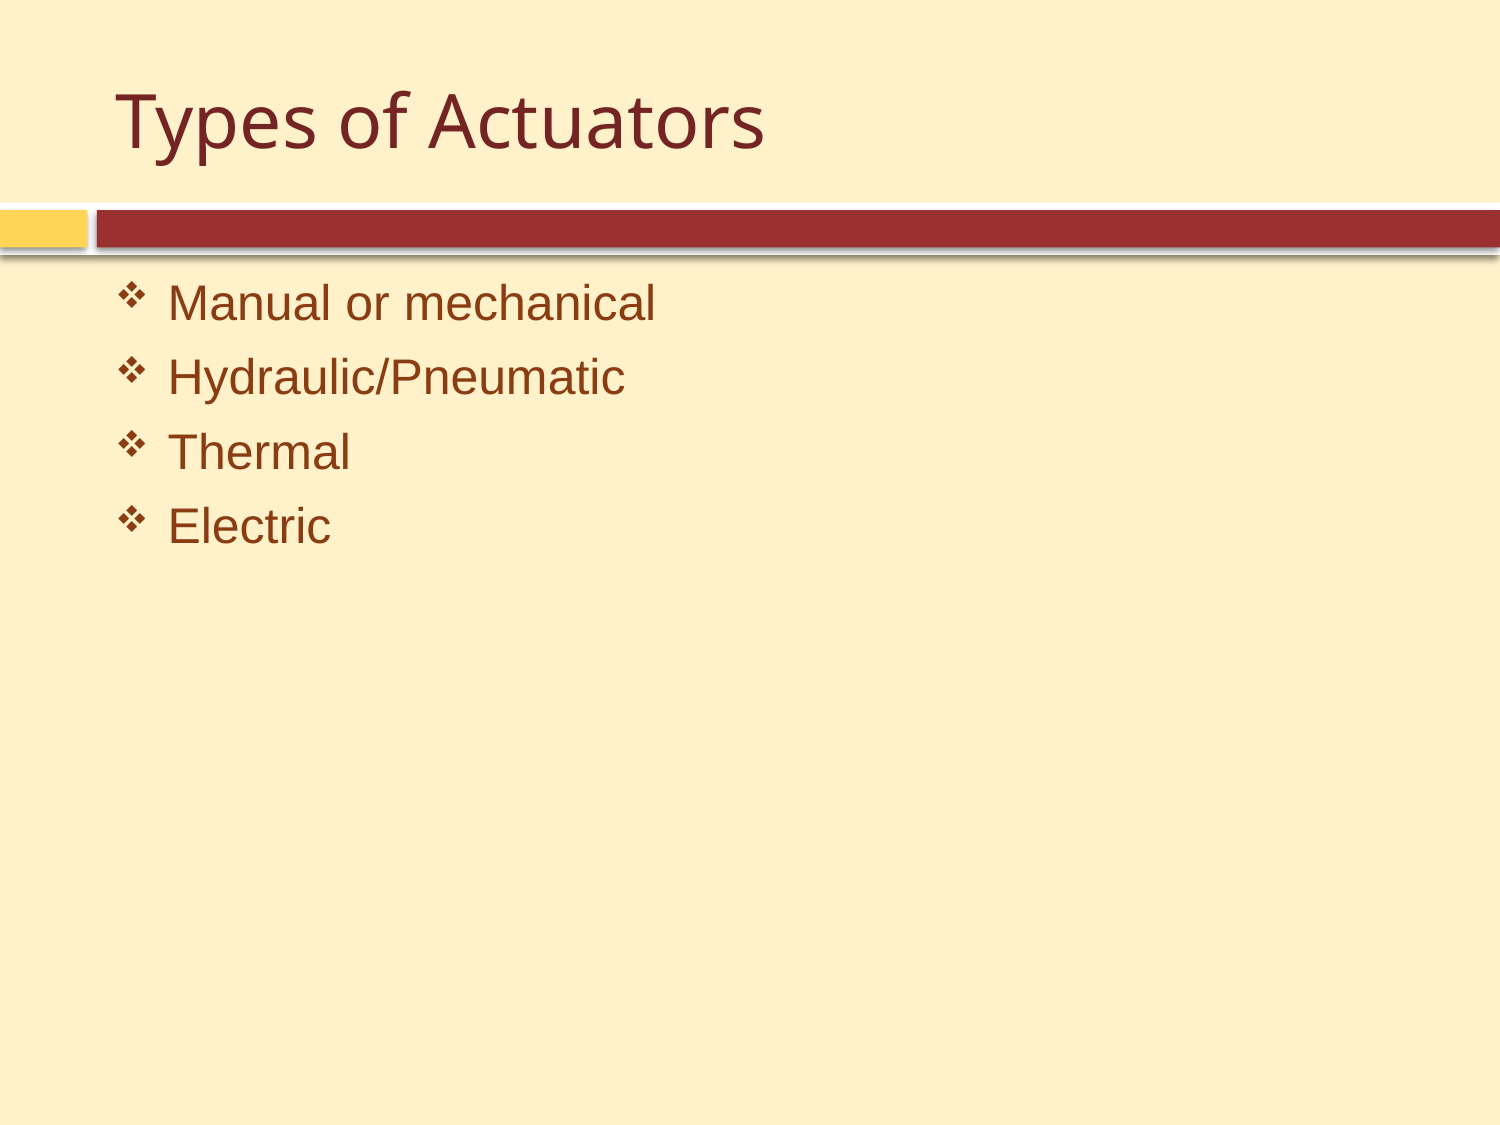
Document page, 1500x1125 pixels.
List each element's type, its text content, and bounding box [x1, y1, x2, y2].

title Types of Actuators [100, 37, 1438, 200]
list Manual or mechanical Hydraulic/Pneumatic Thermal Electric [100, 262, 782, 1000]
